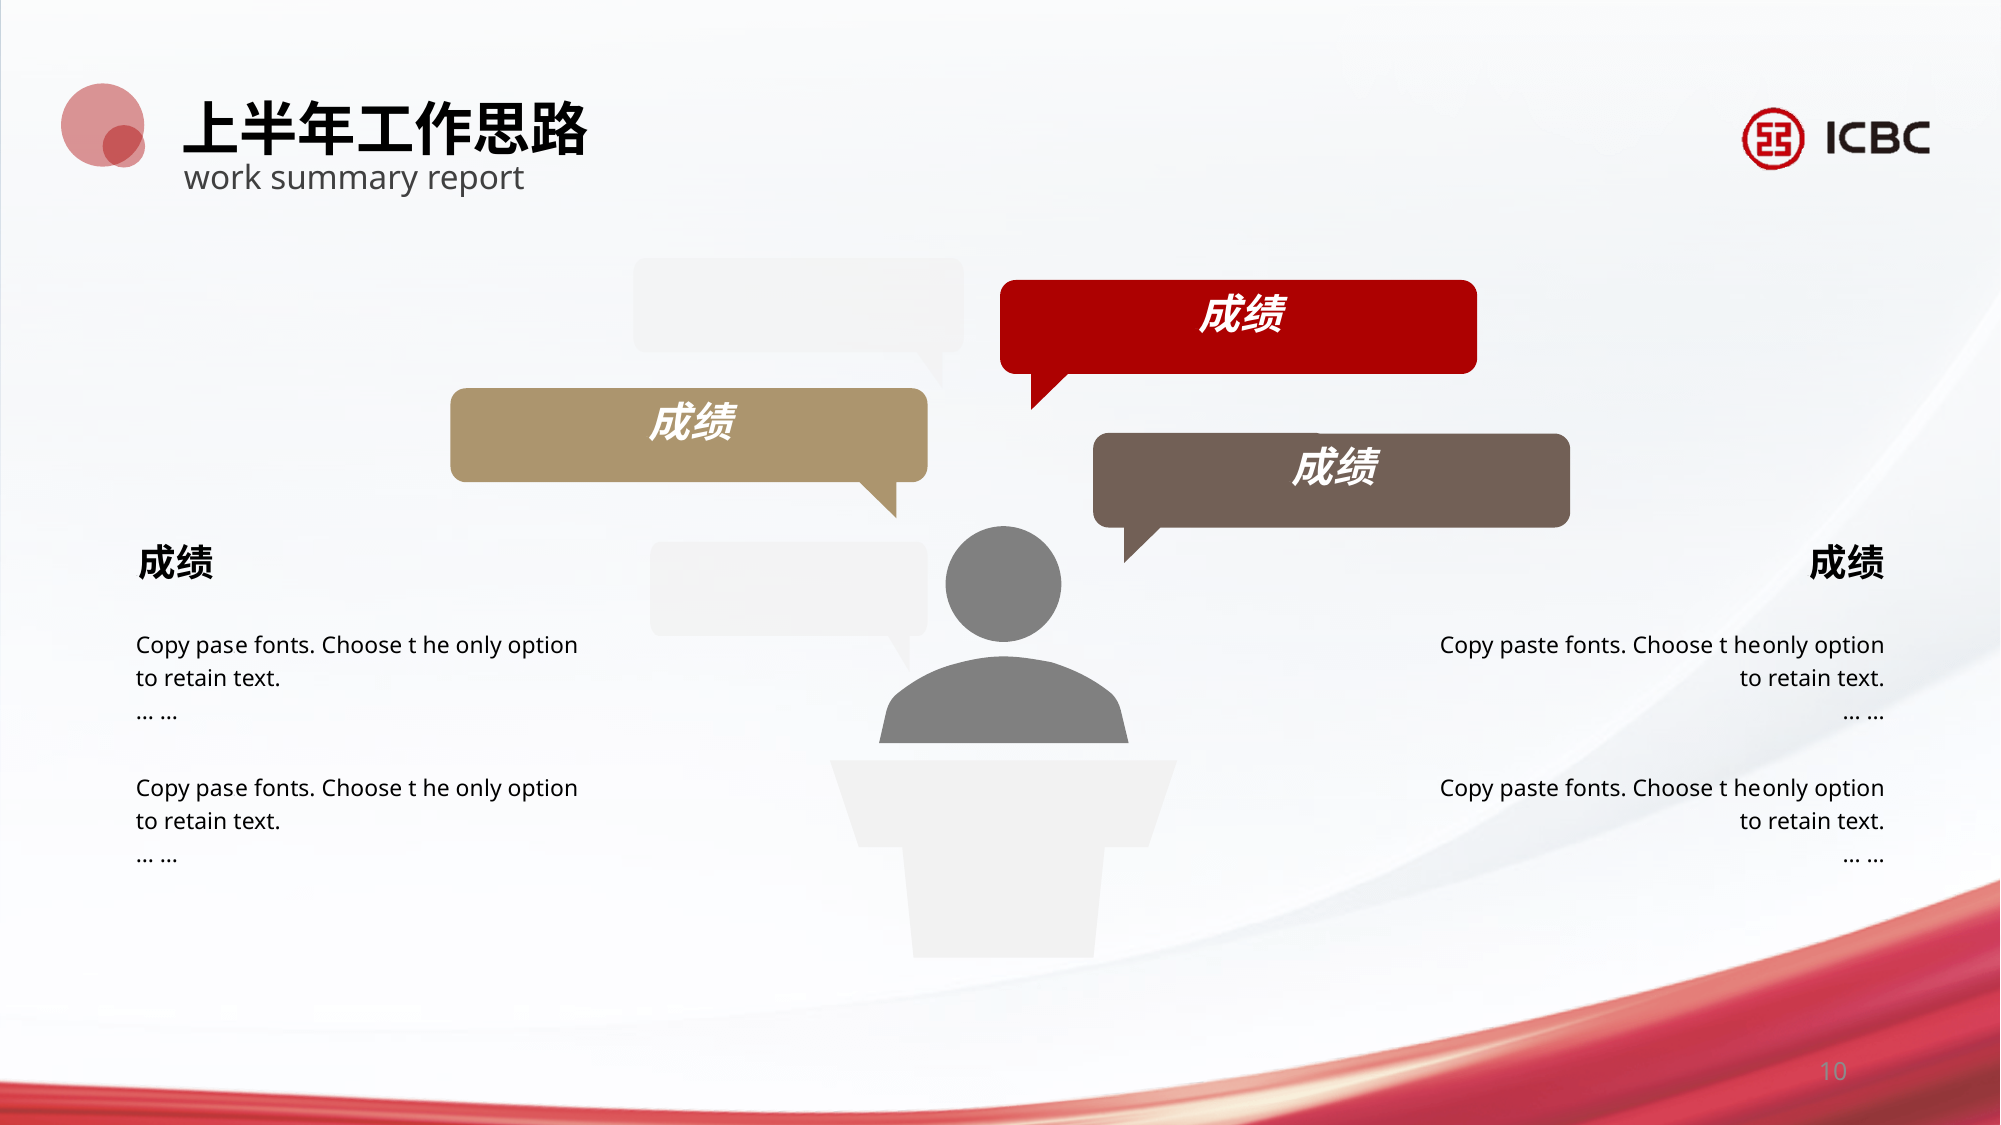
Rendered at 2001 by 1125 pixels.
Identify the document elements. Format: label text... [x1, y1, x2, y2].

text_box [120, 258, 1900, 958]
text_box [1645, 70, 2000, 177]
picture [0, 0, 2001, 1125]
text_box 上半年工作思路 [166, 84, 709, 170]
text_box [61, 83, 146, 168]
text_box [1, 0, 2000, 952]
text_box work summary report [169, 148, 541, 204]
